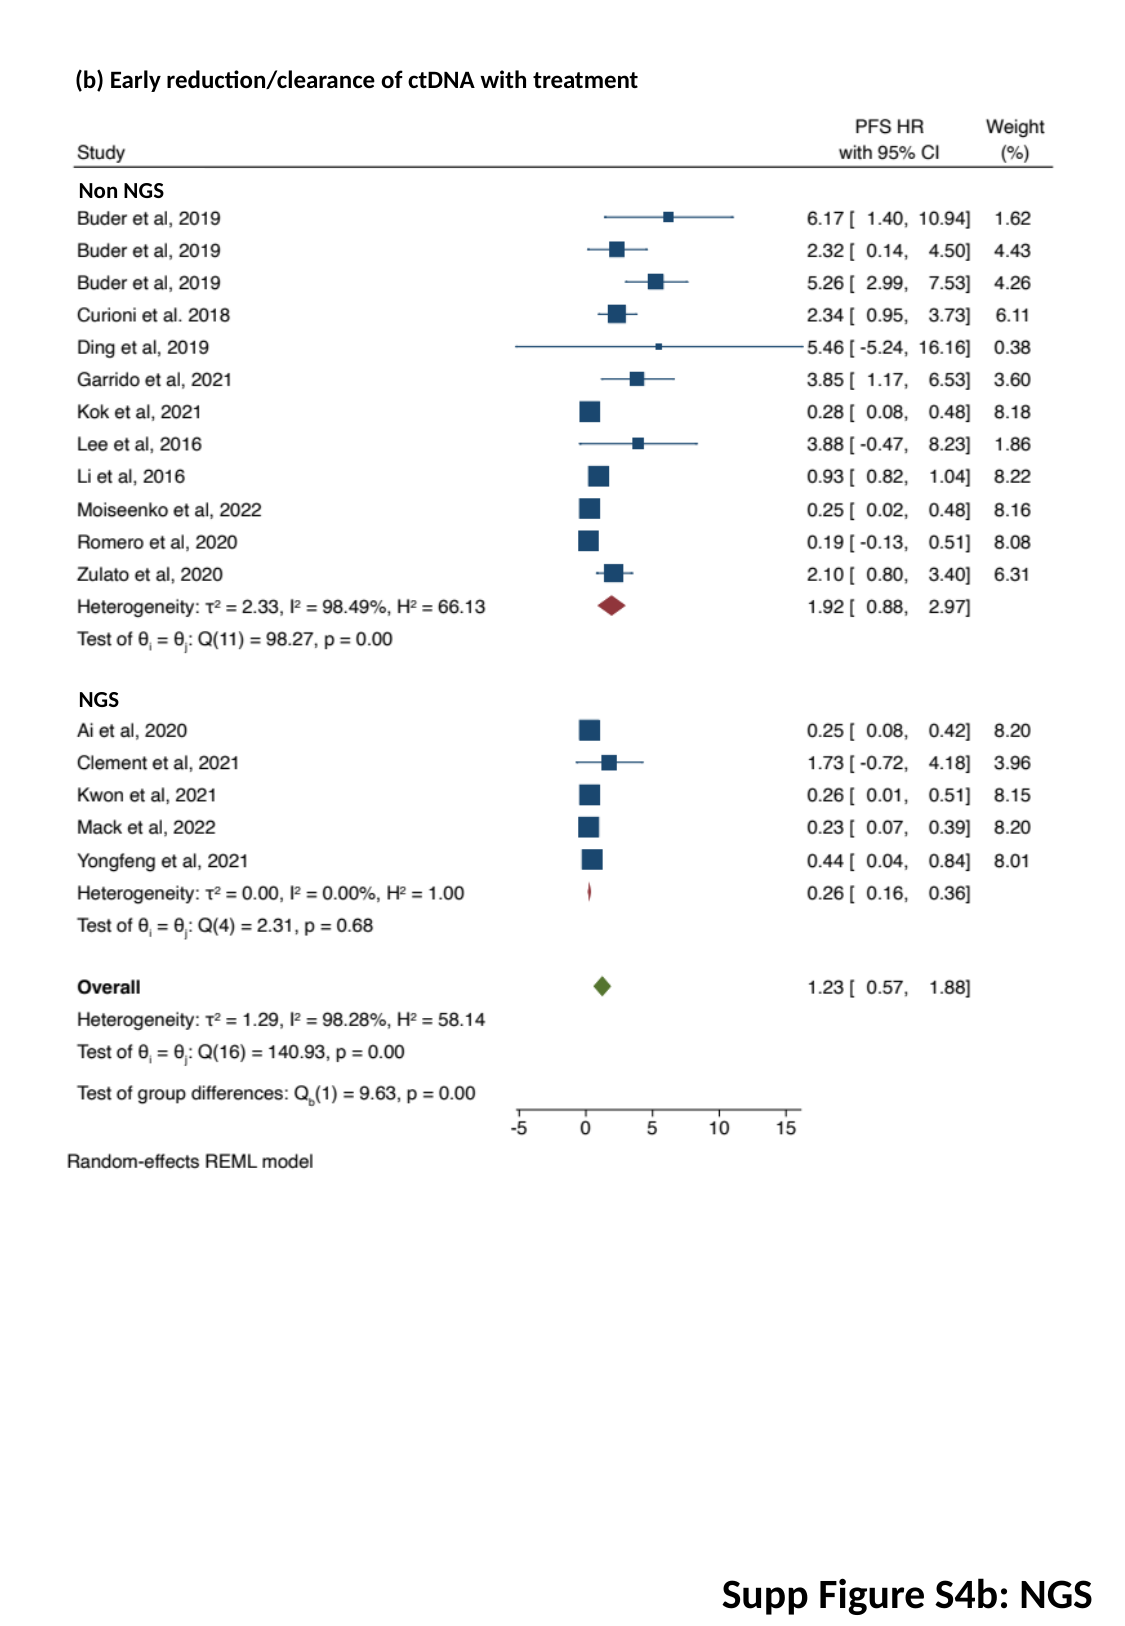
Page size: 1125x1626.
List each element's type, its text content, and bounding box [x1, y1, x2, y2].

text_box Supp Figure S4b: NGS [668, 1559, 1108, 1625]
picture [60, 101, 1065, 1174]
text_box (b) Early reduction/clearance of ctDNA with treatment [60, 56, 837, 101]
